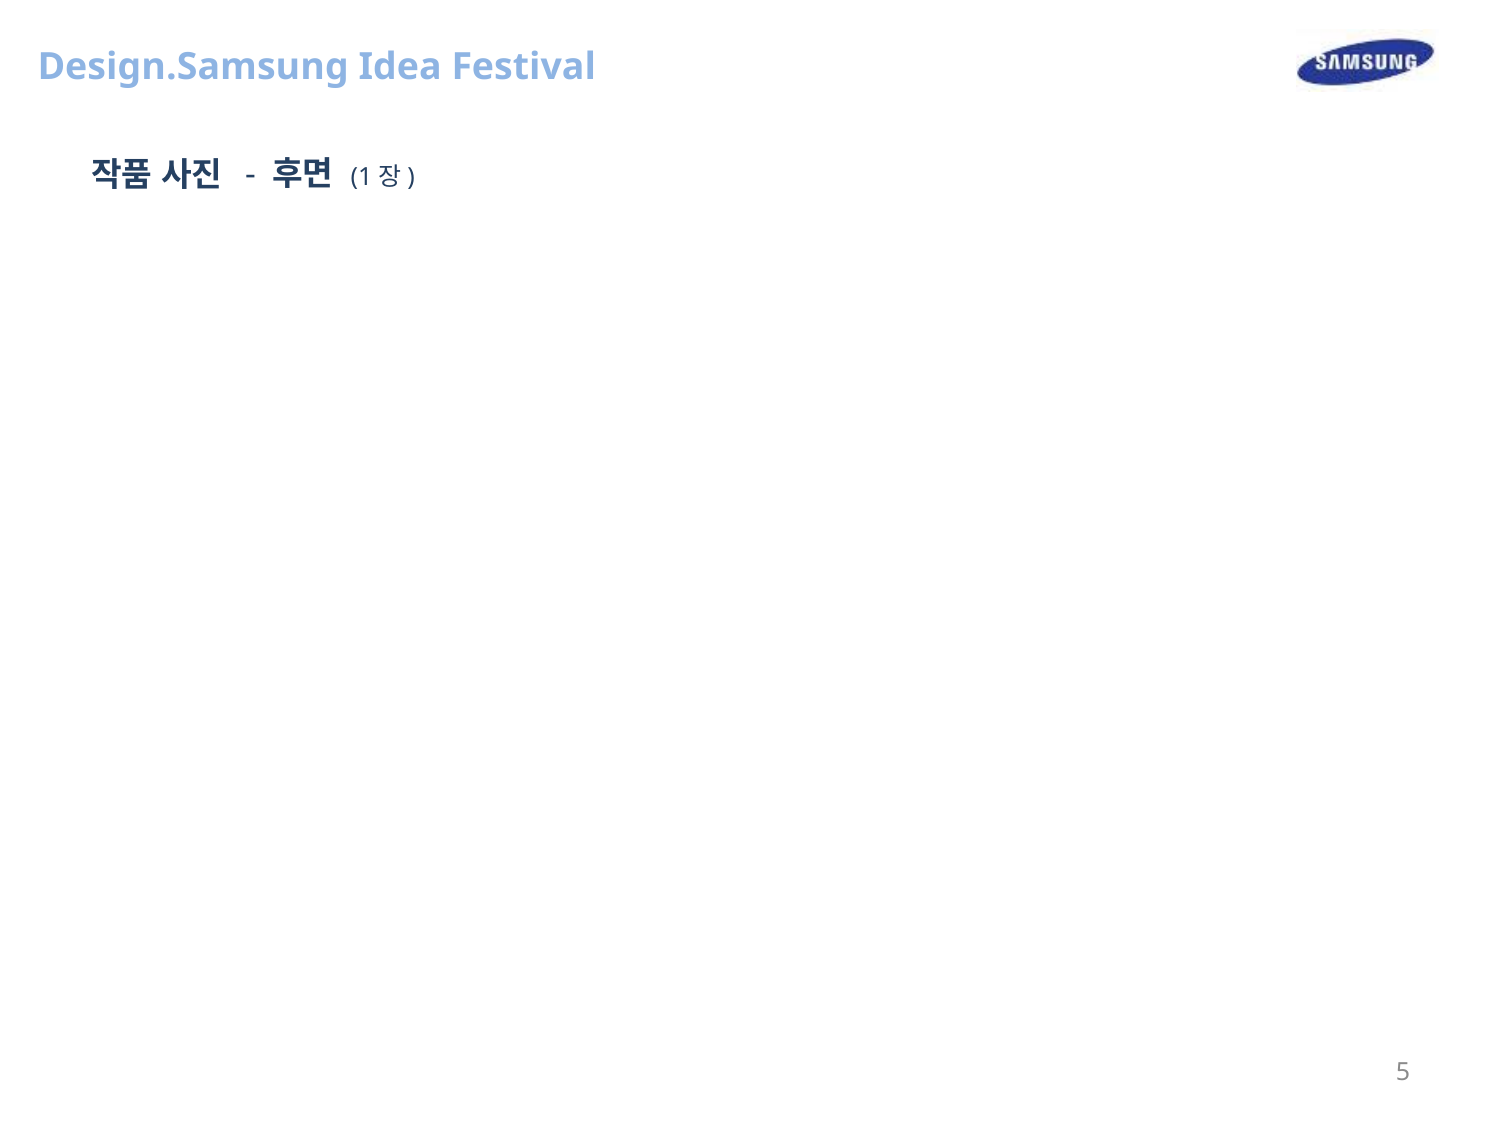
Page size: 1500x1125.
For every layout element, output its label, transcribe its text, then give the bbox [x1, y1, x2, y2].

text_box - 후면 (1장) [230, 144, 514, 200]
slide_number 5 [1074, 1042, 1425, 1103]
picture [1296, 29, 1439, 92]
